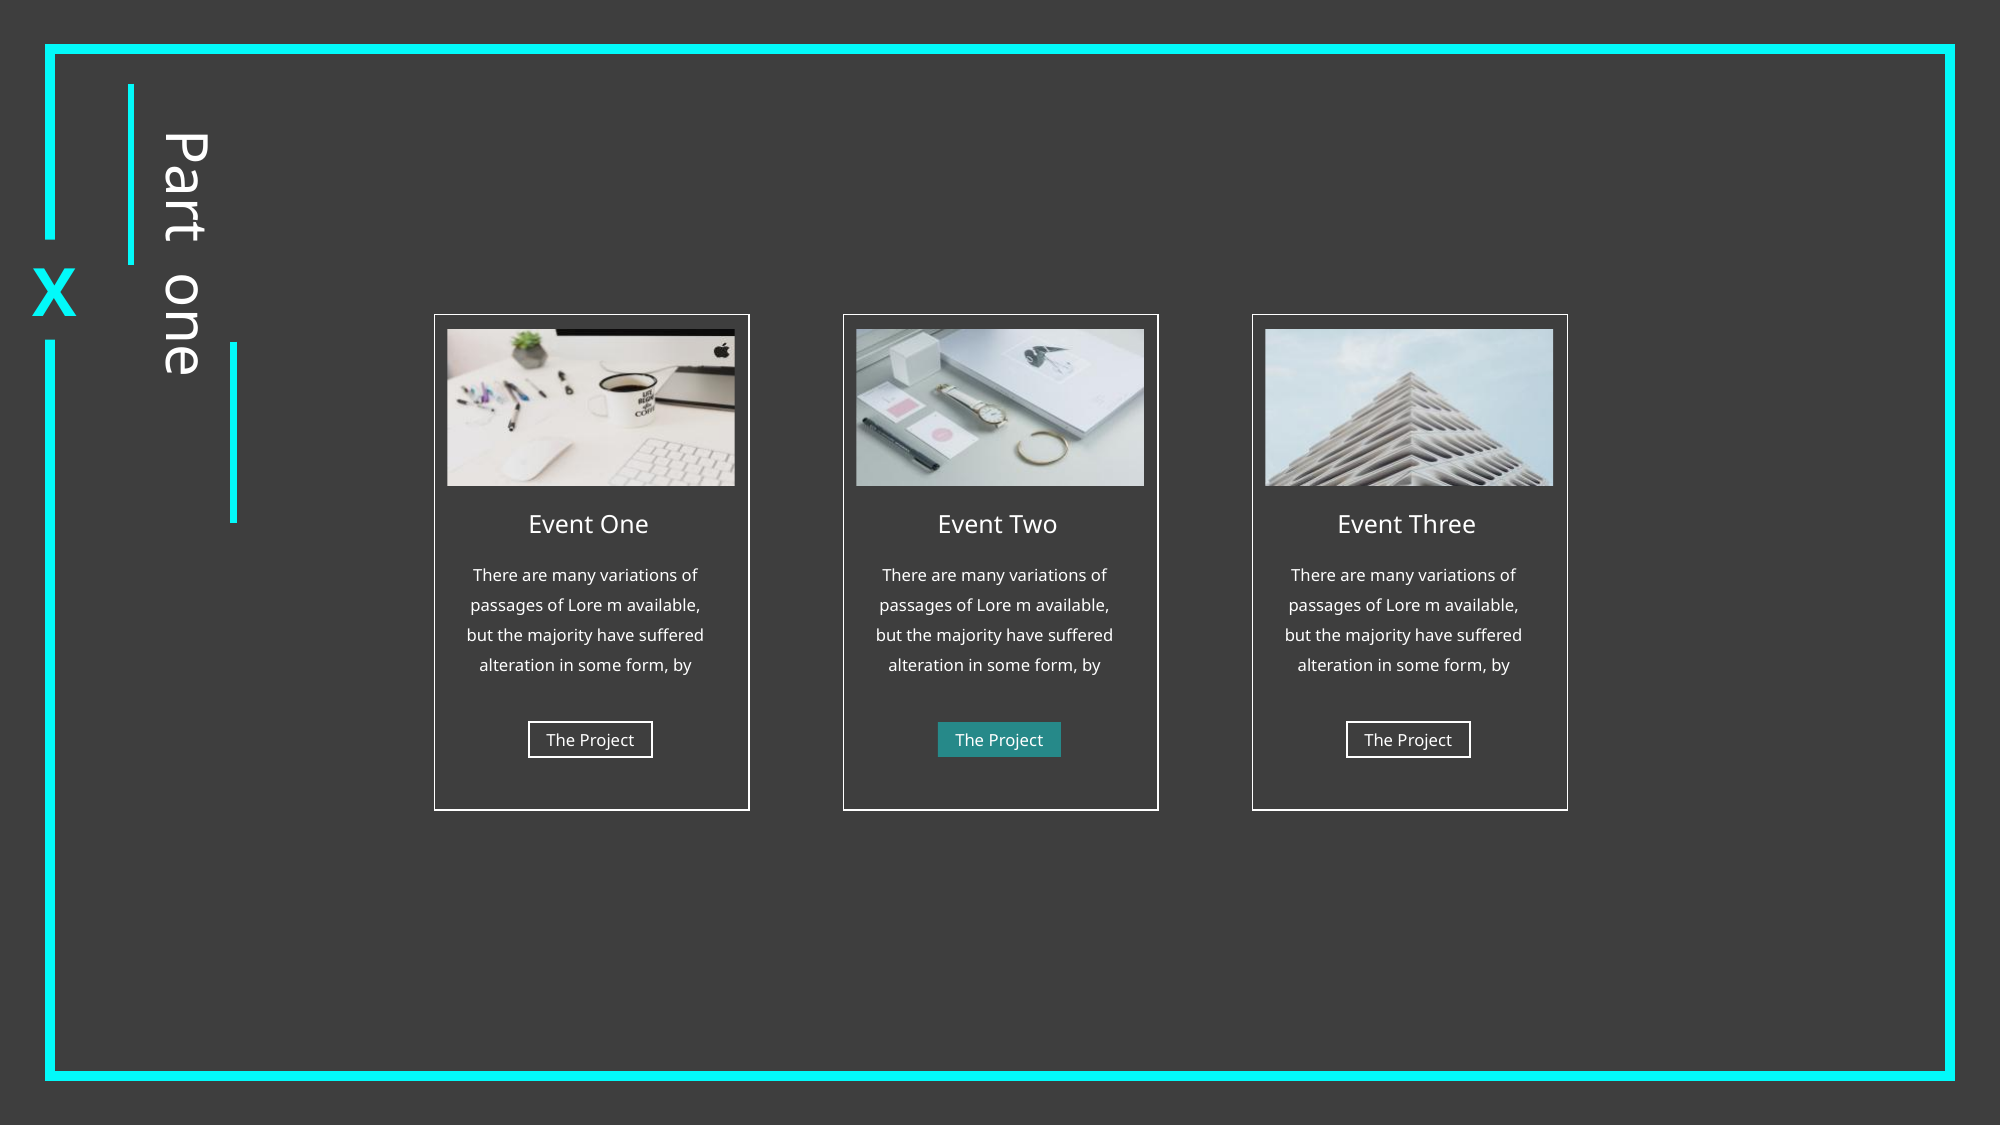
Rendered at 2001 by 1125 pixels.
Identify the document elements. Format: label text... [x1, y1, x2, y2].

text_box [1252, 314, 1568, 811]
text_box [49, 48, 1951, 1077]
text_box X [17, 239, 84, 341]
text_box Part one [131, 114, 233, 523]
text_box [434, 314, 750, 811]
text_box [843, 314, 1159, 811]
